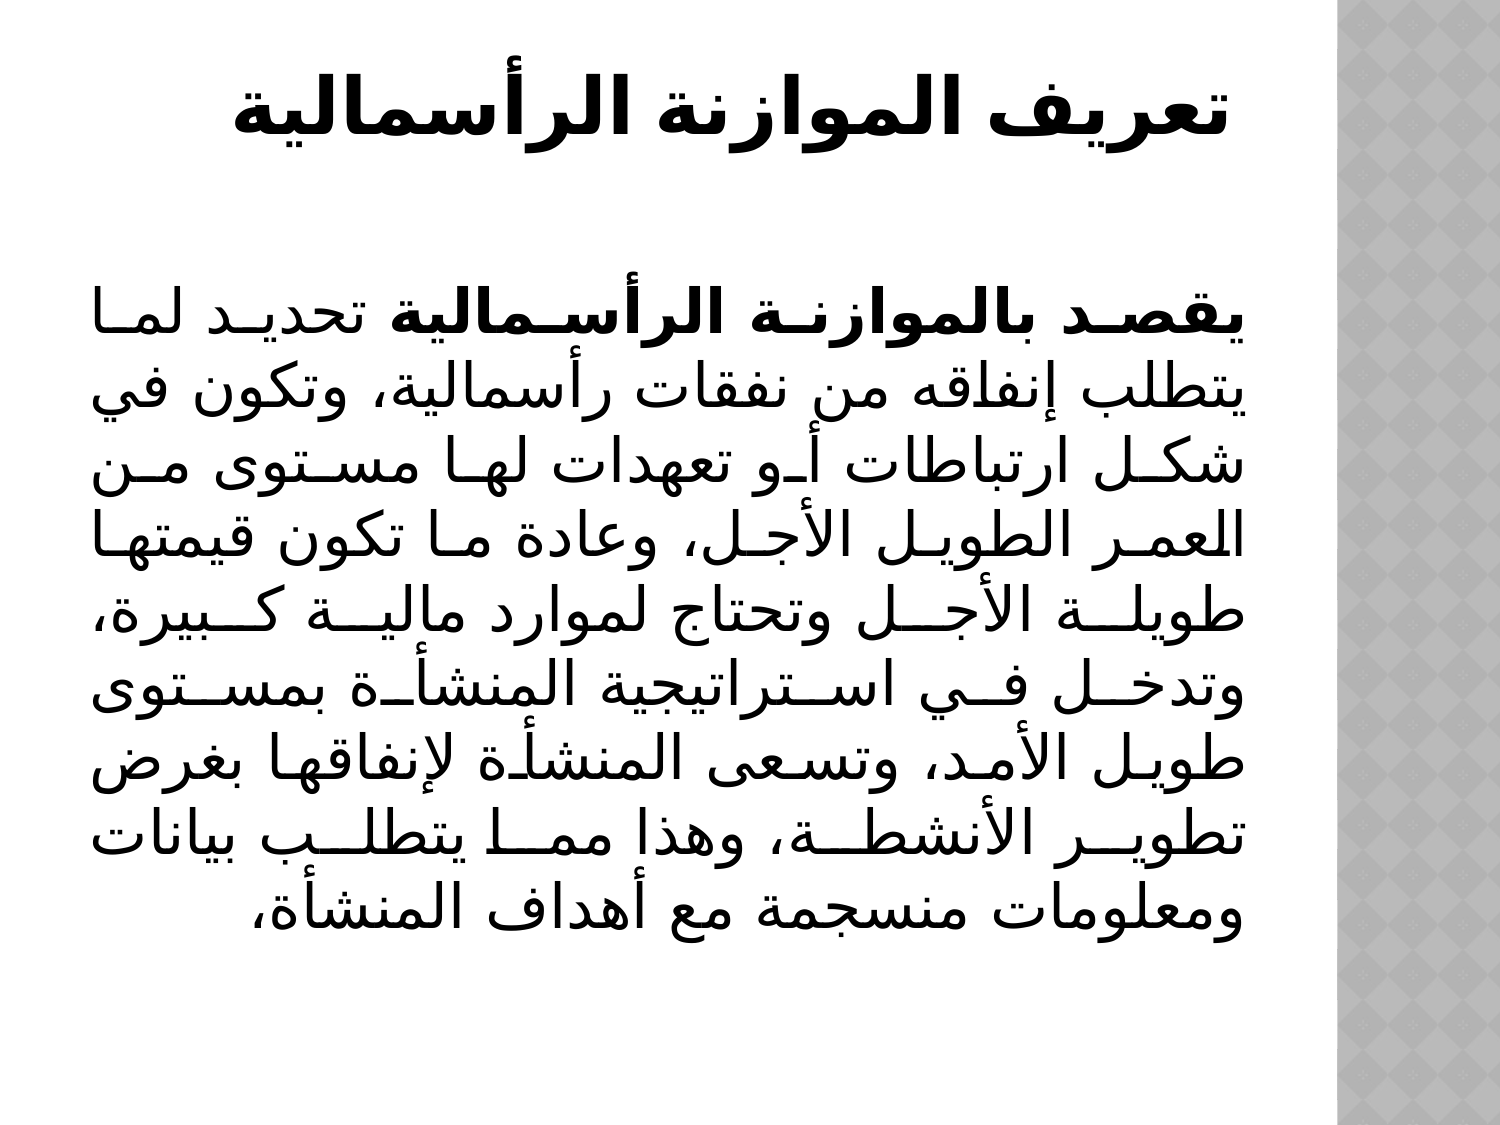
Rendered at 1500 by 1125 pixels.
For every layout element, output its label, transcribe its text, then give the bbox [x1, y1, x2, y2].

list يقصد بالموازنة الرأسمالية تحديد لما يتطلب إنفاقه من نفقات رأسمالية، وتكون في شكل ارتباطات أو تعهدات لها مستوى من العمر الطويل الأجل، وعادة ما تكون قيمتها طويلة الأجل وتحتاج لموارد مالية كبيرة، وتدخل في استراتيجية المنشأة بمستوى طويل الأمد، وتسعى المنشأة لإنفاقها بغرض تطوير الأنشطة، وهذا مما يتطلب بيانات ومعلومات منسجمة مع أهداف المنشأة، [75, 264, 1263, 975]
title تعريف الموازنة الرأسمالية [75, 37, 1263, 150]
